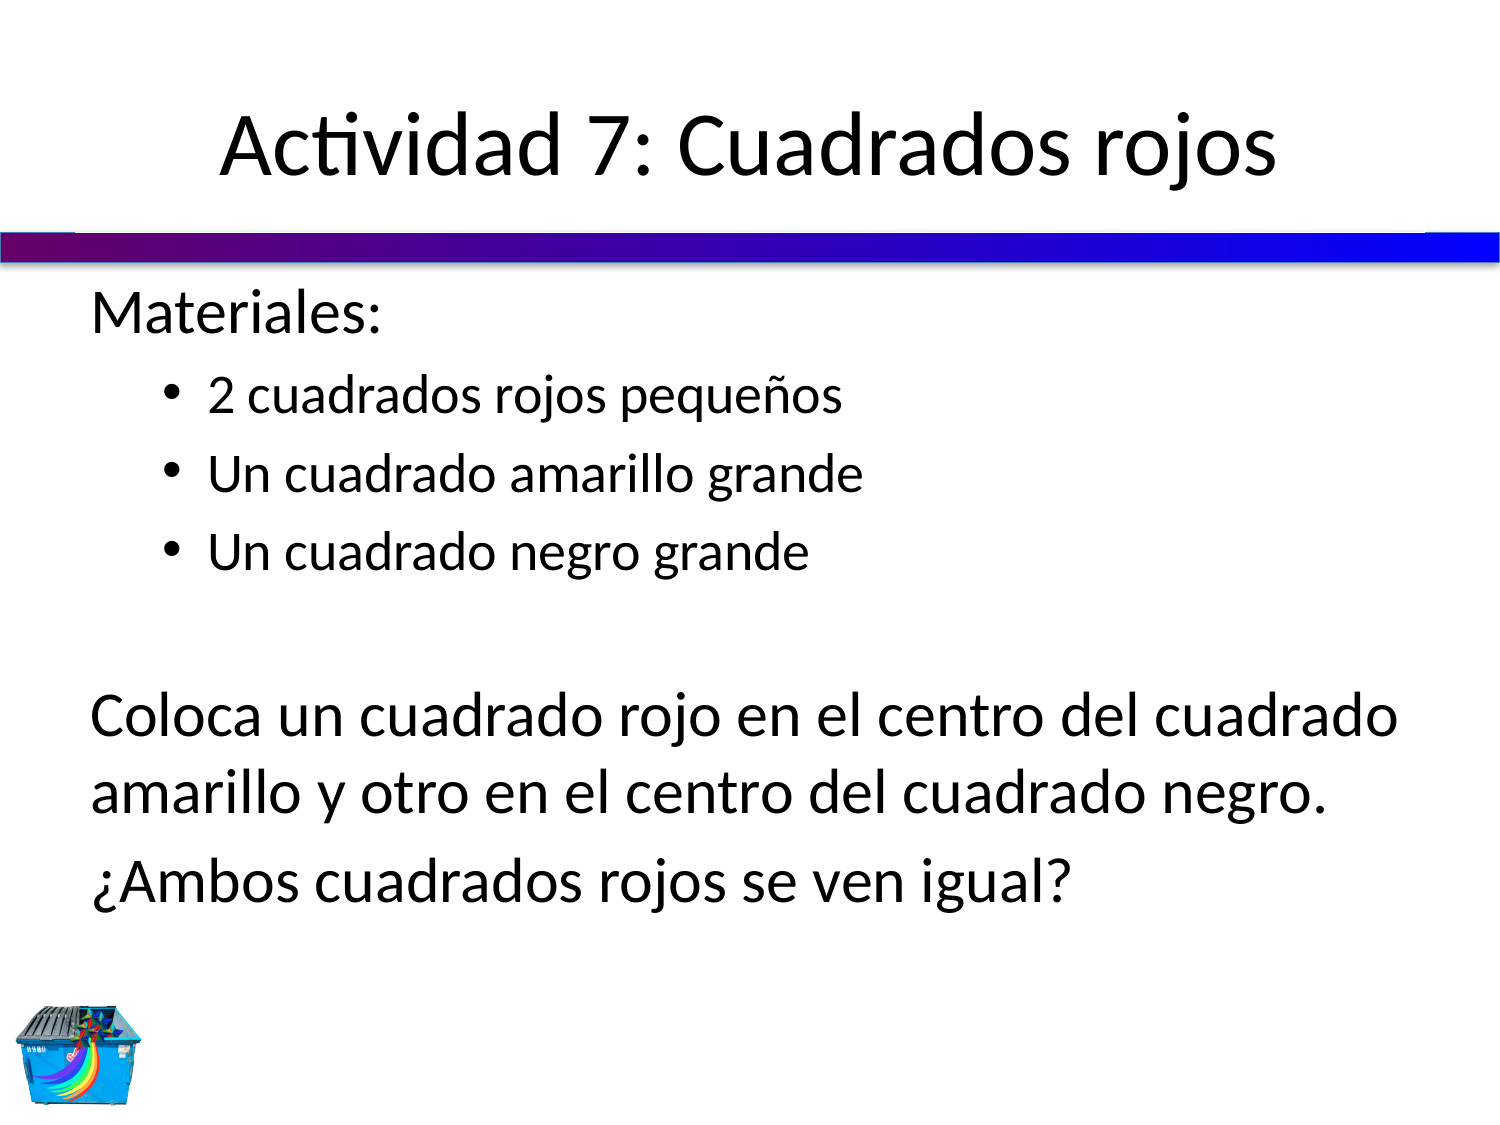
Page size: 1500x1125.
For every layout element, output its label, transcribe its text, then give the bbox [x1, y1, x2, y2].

picture [14, 1004, 143, 1107]
list Materiales: 2 cuadrados rojos pequeños Un cuadrado amarillo grande Un cuadrado negro grande Coloca un cuadrado rojo en el centro del cuadrado amarillo y otro en el centro del cuadrado negro. ¿Ambos cuadrados rojos se ven igual? [75, 262, 1425, 1005]
title Actividad 7: Cuadrados rojos [75, 45, 1425, 233]
